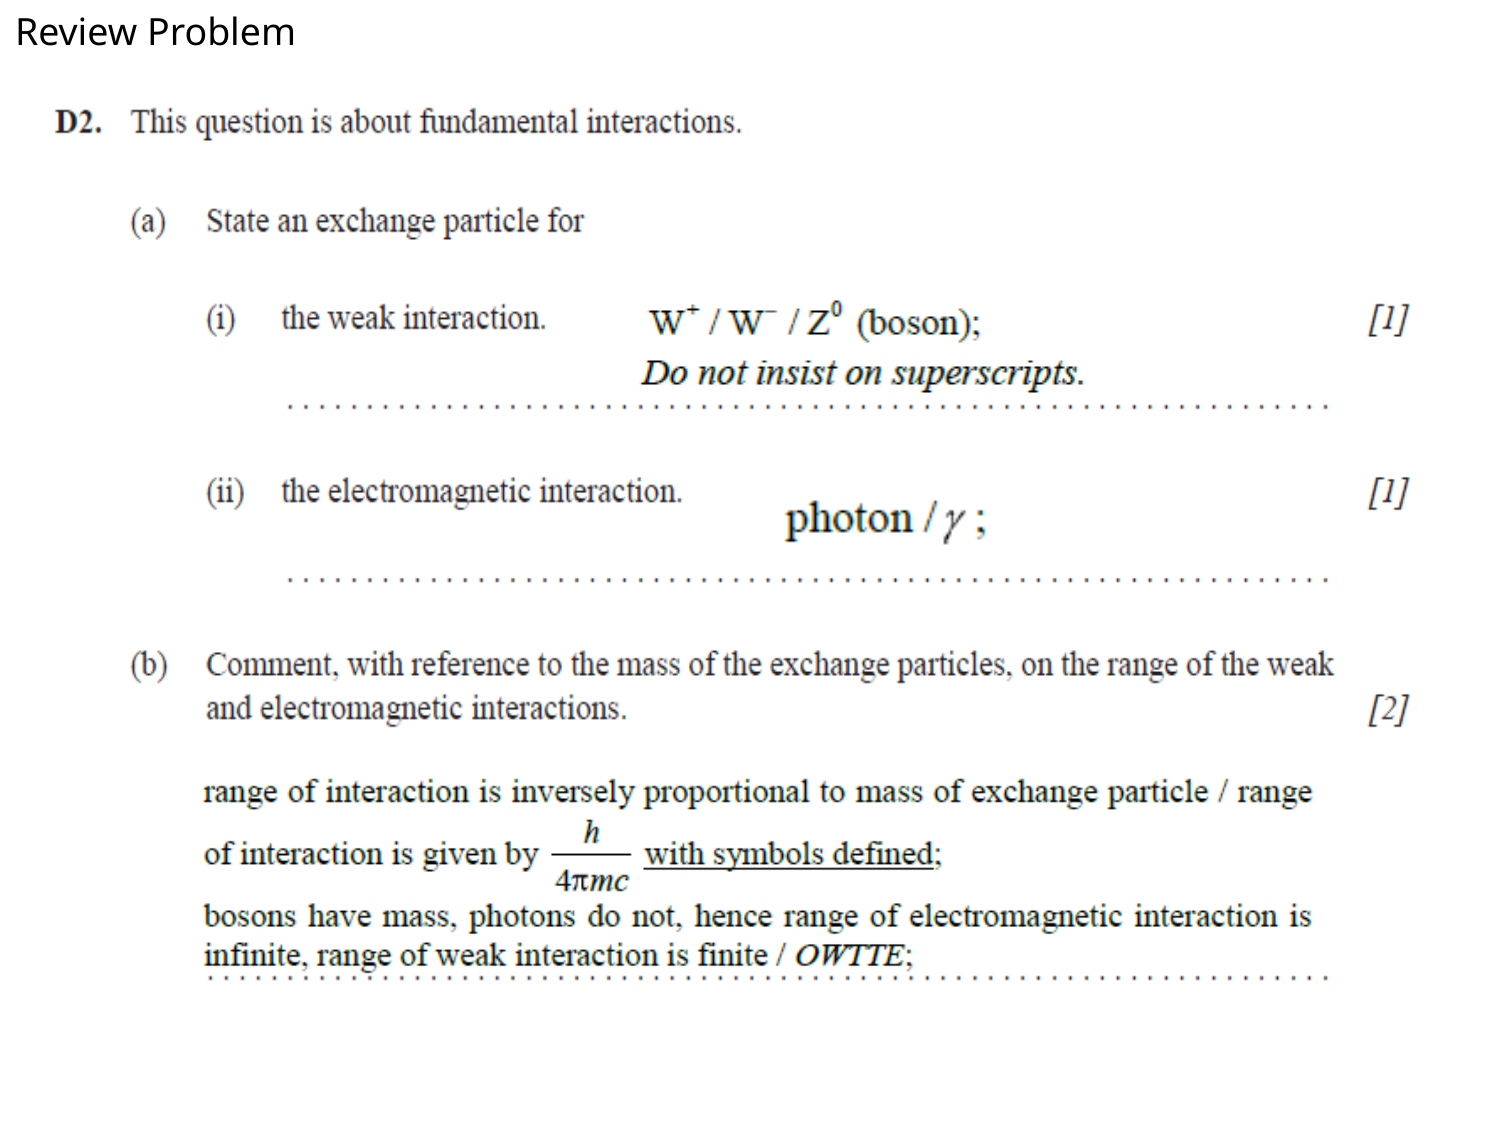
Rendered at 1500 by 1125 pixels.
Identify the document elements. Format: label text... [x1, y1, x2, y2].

text_box Review Problem [0, 0, 1500, 141]
picture [37, 99, 1451, 1013]
